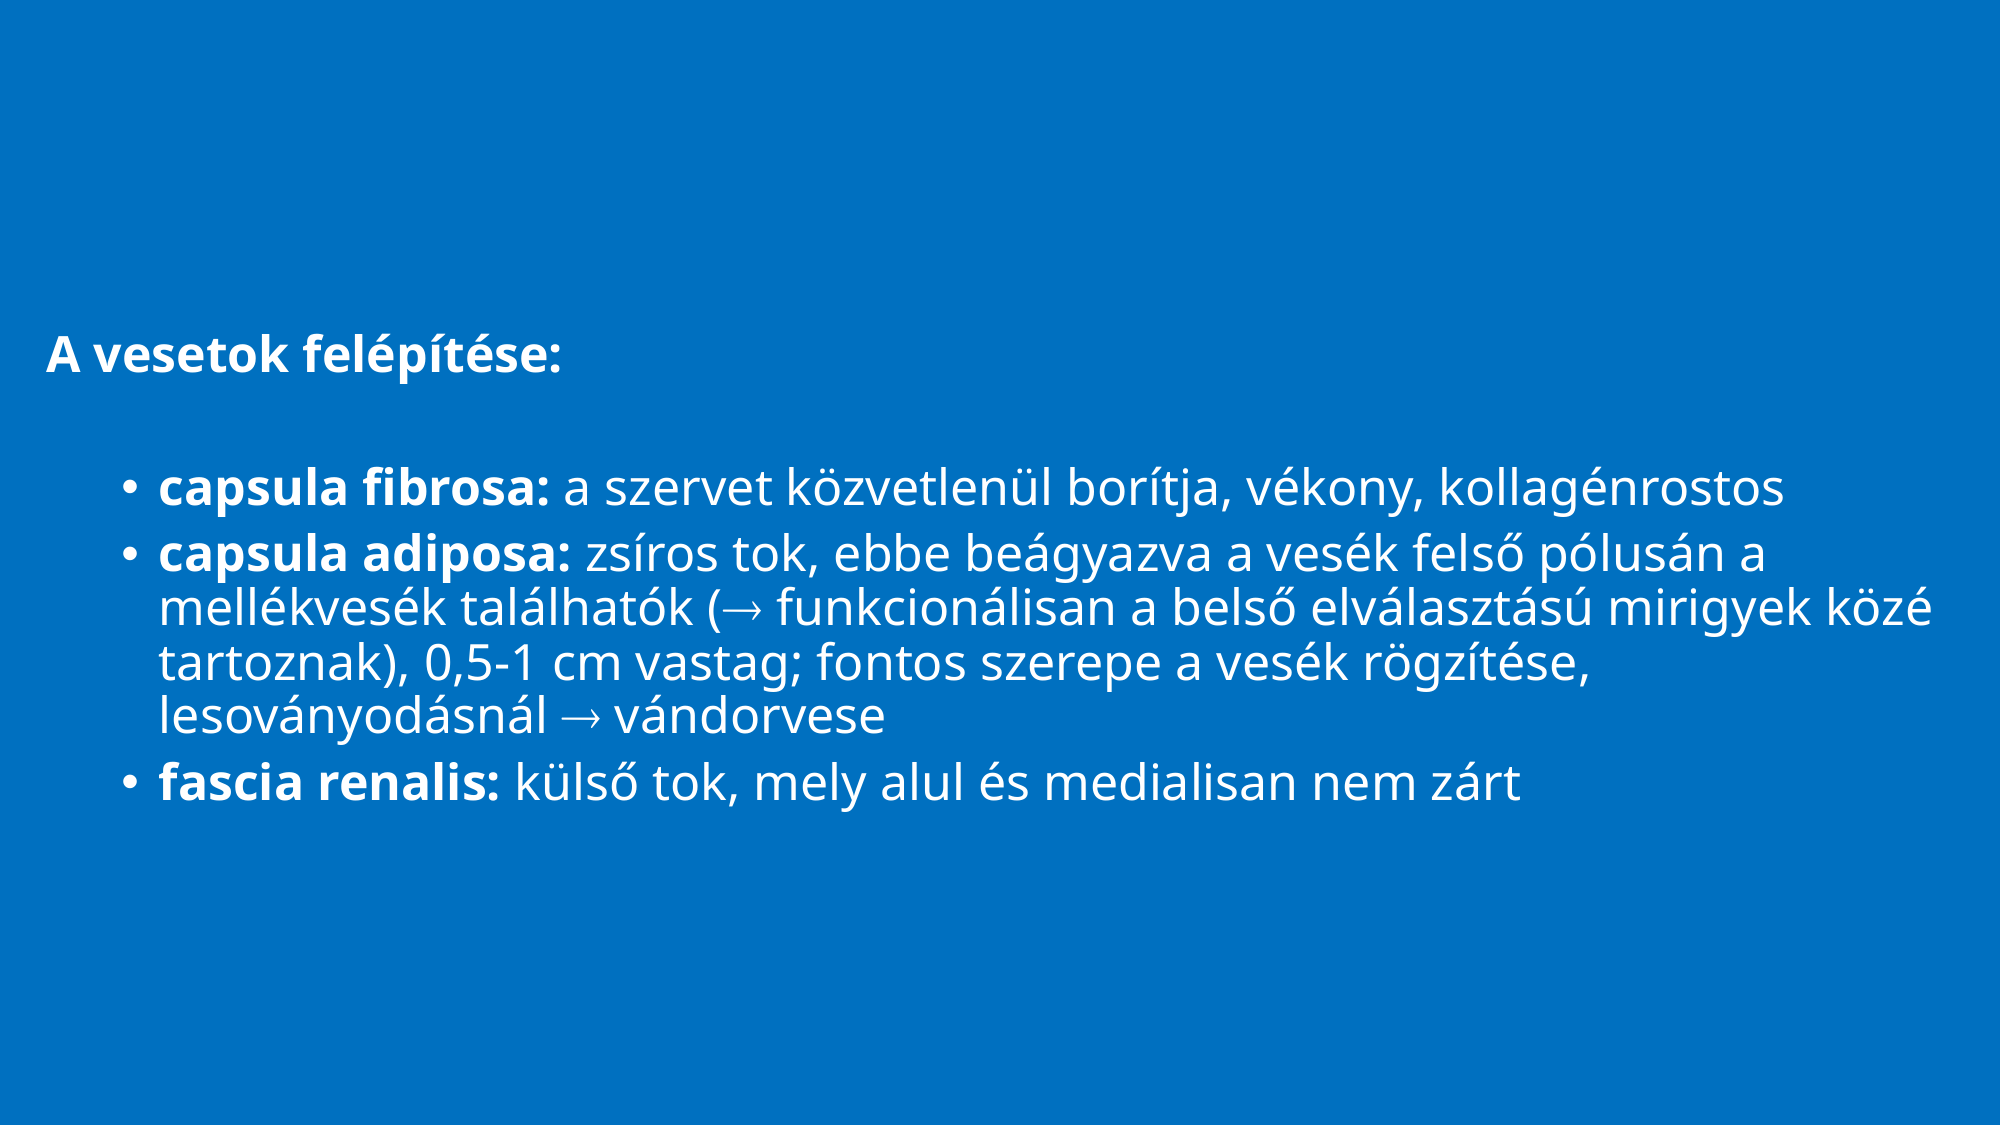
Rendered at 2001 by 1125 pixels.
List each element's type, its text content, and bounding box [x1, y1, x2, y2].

list A vesetok felépítése: capsula fibrosa: a szervet közvetlenül borítja, vékony, kollagénrostos capsula adiposa: zsíros tok, ebbe beágyazva a vesék felső pólusán a mellékvesék találhatók ( funkcionálisan a belső elválasztású mirigyek közé tartoznak), 0,5-1 cm vastag; fontos szerepe a vesék rögzítése, lesoványodásnál  vándorvese fascia renalis: külső tok, mely alul és medialisan nem zárt [31, 321, 2000, 1125]
